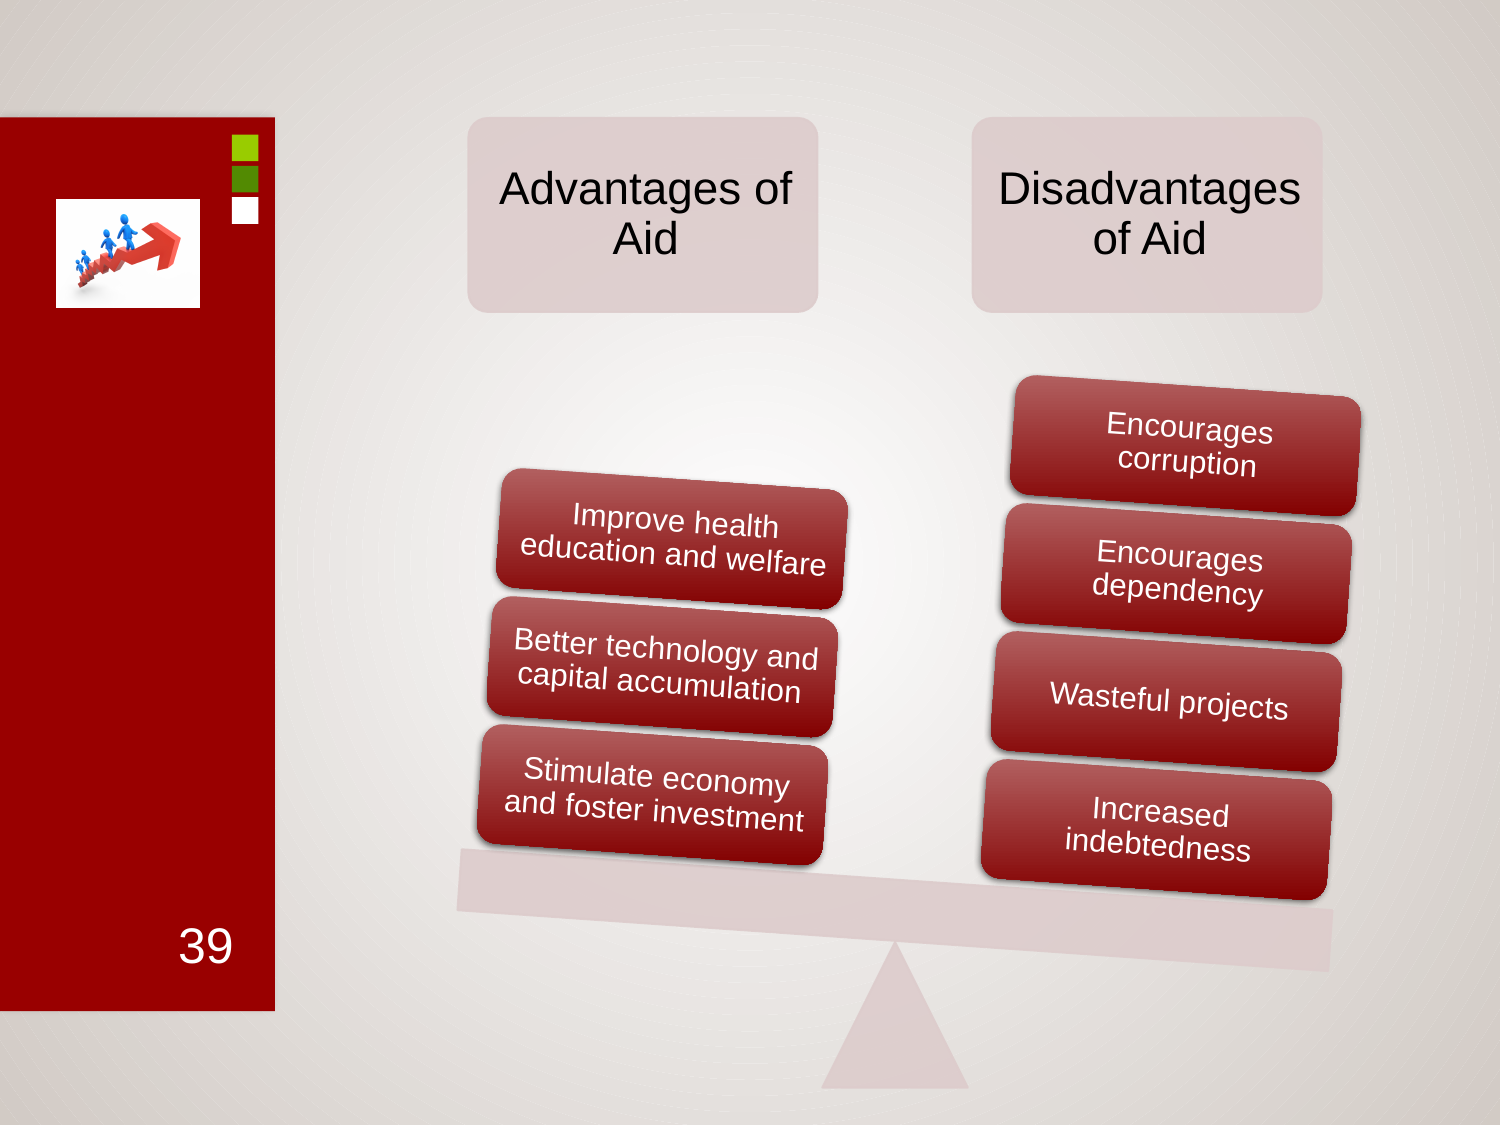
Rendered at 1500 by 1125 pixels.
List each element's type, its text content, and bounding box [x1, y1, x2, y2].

picture [56, 199, 201, 308]
picture [289, 117, 1500, 1088]
slide_number 39 [56, 893, 249, 994]
